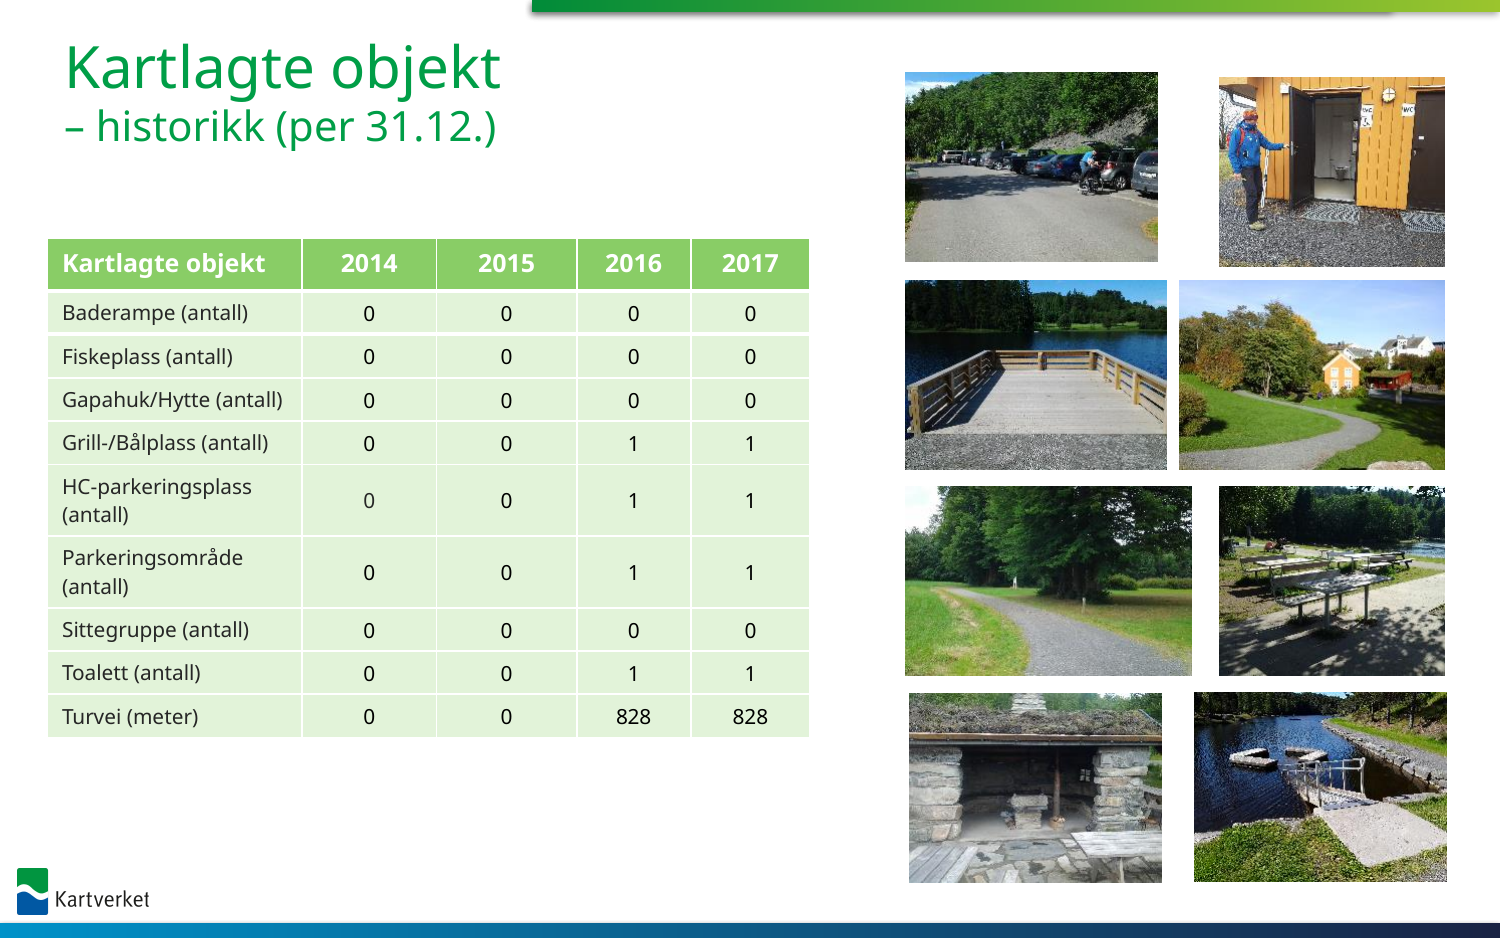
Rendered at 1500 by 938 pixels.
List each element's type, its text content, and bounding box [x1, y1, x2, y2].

table_cell 1 [692, 422, 809, 464]
table_cell 0 [303, 379, 436, 420]
table_header 2017 [692, 239, 809, 289]
picture [905, 72, 1158, 262]
table_cell 1 [578, 422, 690, 464]
table_cell Grill-/Bålplass (antall) [48, 422, 301, 464]
table_cell 0 [578, 379, 690, 420]
table_cell 1 [692, 537, 809, 607]
table_cell 0 [692, 379, 809, 420]
table_cell 0 [437, 609, 576, 650]
table_cell 0 [692, 293, 809, 332]
table_cell 0 [437, 652, 576, 693]
table_header 2014 [303, 239, 436, 289]
table_cell 0 [303, 609, 436, 650]
table_cell 0 [437, 465, 576, 535]
table_cell 0 [303, 652, 436, 693]
table_cell 0 [437, 422, 576, 464]
table_cell Baderampe (antall) [48, 293, 301, 332]
table_cell 0 [303, 422, 436, 464]
table_cell 0 [578, 293, 690, 332]
table_cell HC-parkeringsplass (antall) [48, 465, 301, 535]
table_cell 0 [578, 336, 690, 377]
table_cell 1 [578, 652, 690, 693]
table_cell 1 [692, 652, 809, 693]
table_header 2016 [578, 239, 690, 289]
picture [1219, 486, 1445, 676]
text_box Kartlagte objekt – historikk (per 31.12.) [49, 14, 1431, 158]
table_cell 0 [437, 379, 576, 420]
table_cell 1 [578, 537, 690, 607]
table_cell 828 [578, 695, 690, 737]
table_header 2015 [437, 239, 576, 289]
table_cell 0 [303, 293, 436, 332]
picture [905, 280, 1167, 470]
table_cell Turvei (meter) [48, 695, 301, 737]
picture [1194, 692, 1448, 882]
picture [1179, 280, 1445, 470]
table_cell 0 [692, 336, 809, 377]
picture [1219, 77, 1445, 267]
picture [905, 486, 1193, 676]
table_cell Toalett (antall) [48, 652, 301, 693]
table_cell 1 [578, 465, 690, 535]
table_cell 0 [437, 695, 576, 737]
table_cell Gapahuk/Hytte (antall) [48, 379, 301, 420]
table_cell 1 [692, 465, 809, 535]
table_cell 0 [437, 336, 576, 377]
table_cell 0 [437, 293, 576, 332]
table_cell Sittegruppe (antall) [48, 609, 301, 650]
table_cell Fiskeplass (antall) [48, 336, 301, 377]
table_cell 0 [578, 609, 690, 650]
table_cell Parkeringsområde (antall) [48, 537, 301, 607]
table_cell 0 [303, 336, 436, 377]
table_cell 0 [303, 537, 436, 607]
table_cell 0 [303, 465, 436, 535]
table_header Kartlagte objekt [48, 239, 301, 289]
table_cell 0 [437, 537, 576, 607]
table_cell 0 [303, 695, 436, 737]
table_cell 0 [692, 609, 809, 650]
picture [909, 693, 1163, 884]
table_cell 828 [692, 695, 809, 737]
